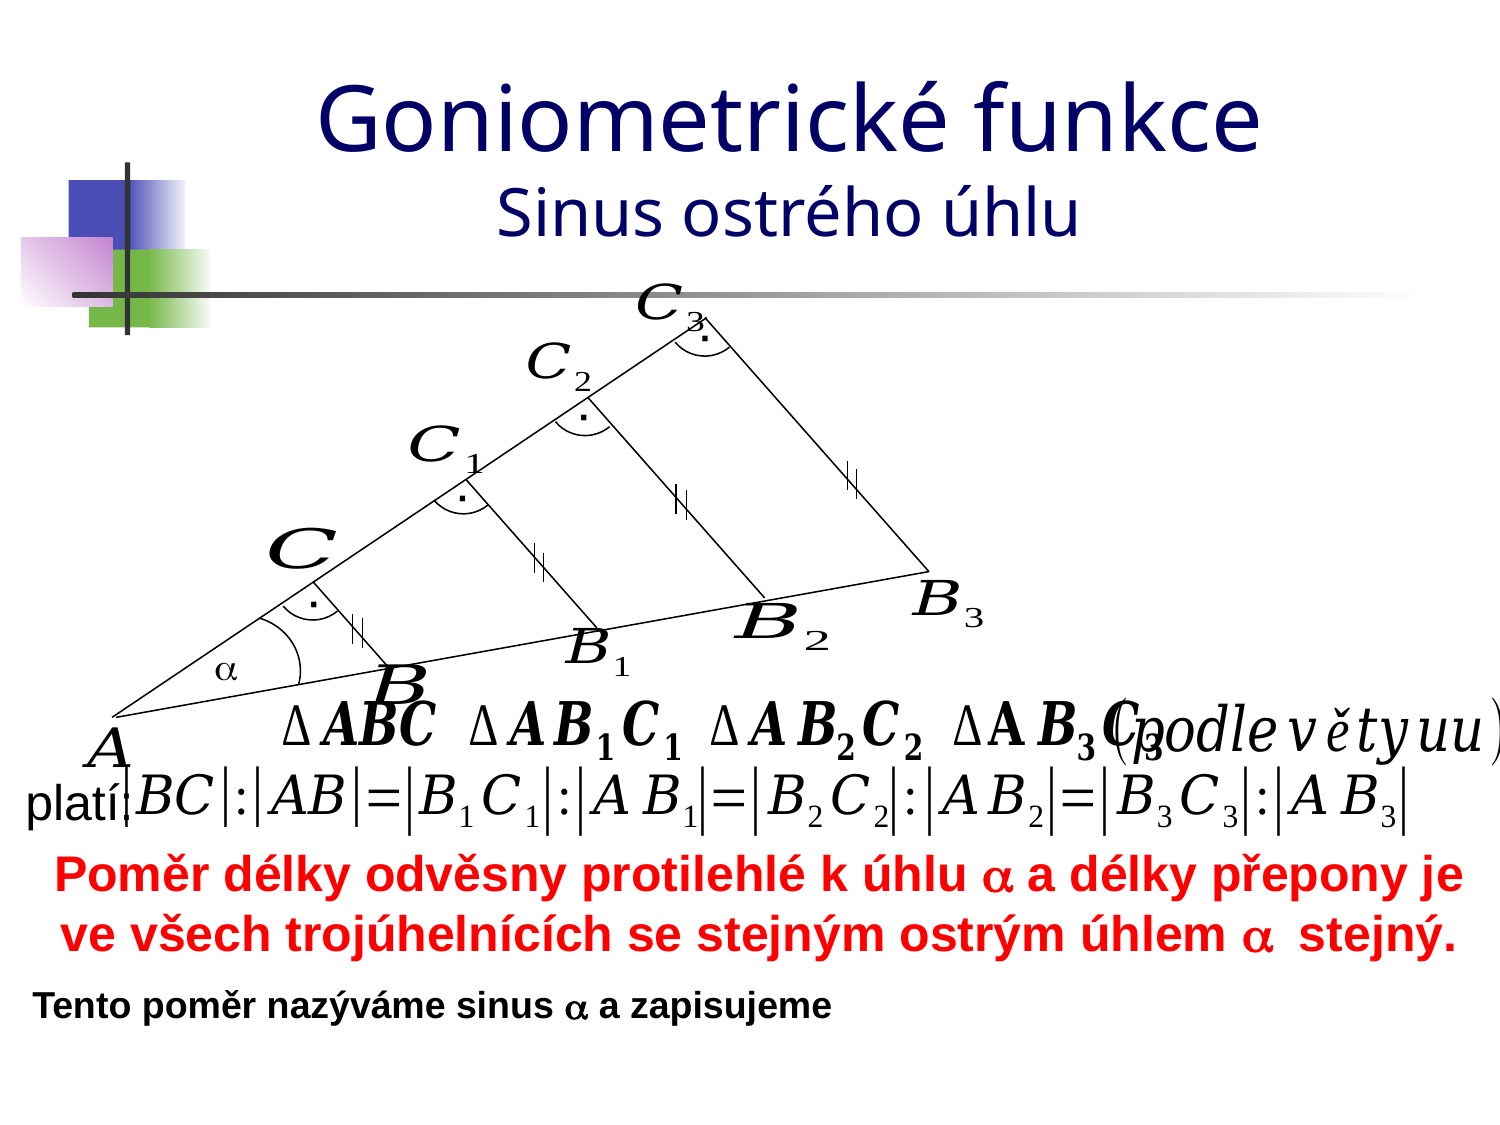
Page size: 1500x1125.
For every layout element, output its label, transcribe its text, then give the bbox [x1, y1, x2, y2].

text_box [116, 571, 930, 718]
text_box · [685, 307, 728, 316]
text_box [111, 317, 703, 573]
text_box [587, 396, 765, 599]
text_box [466, 479, 598, 628]
title Goniometrické funkce Sinus ostrého úhlu [111, 34, 1468, 276]
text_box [312, 581, 389, 668]
text_box Poměr délky odvěsny protilehlé k úhlu a a délky přepony je ve všech trojúhelnících se stejným ostrým úhlem a stejný. [9, 834, 1500, 969]
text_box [704, 317, 930, 572]
text_box platí: [10, 763, 149, 834]
